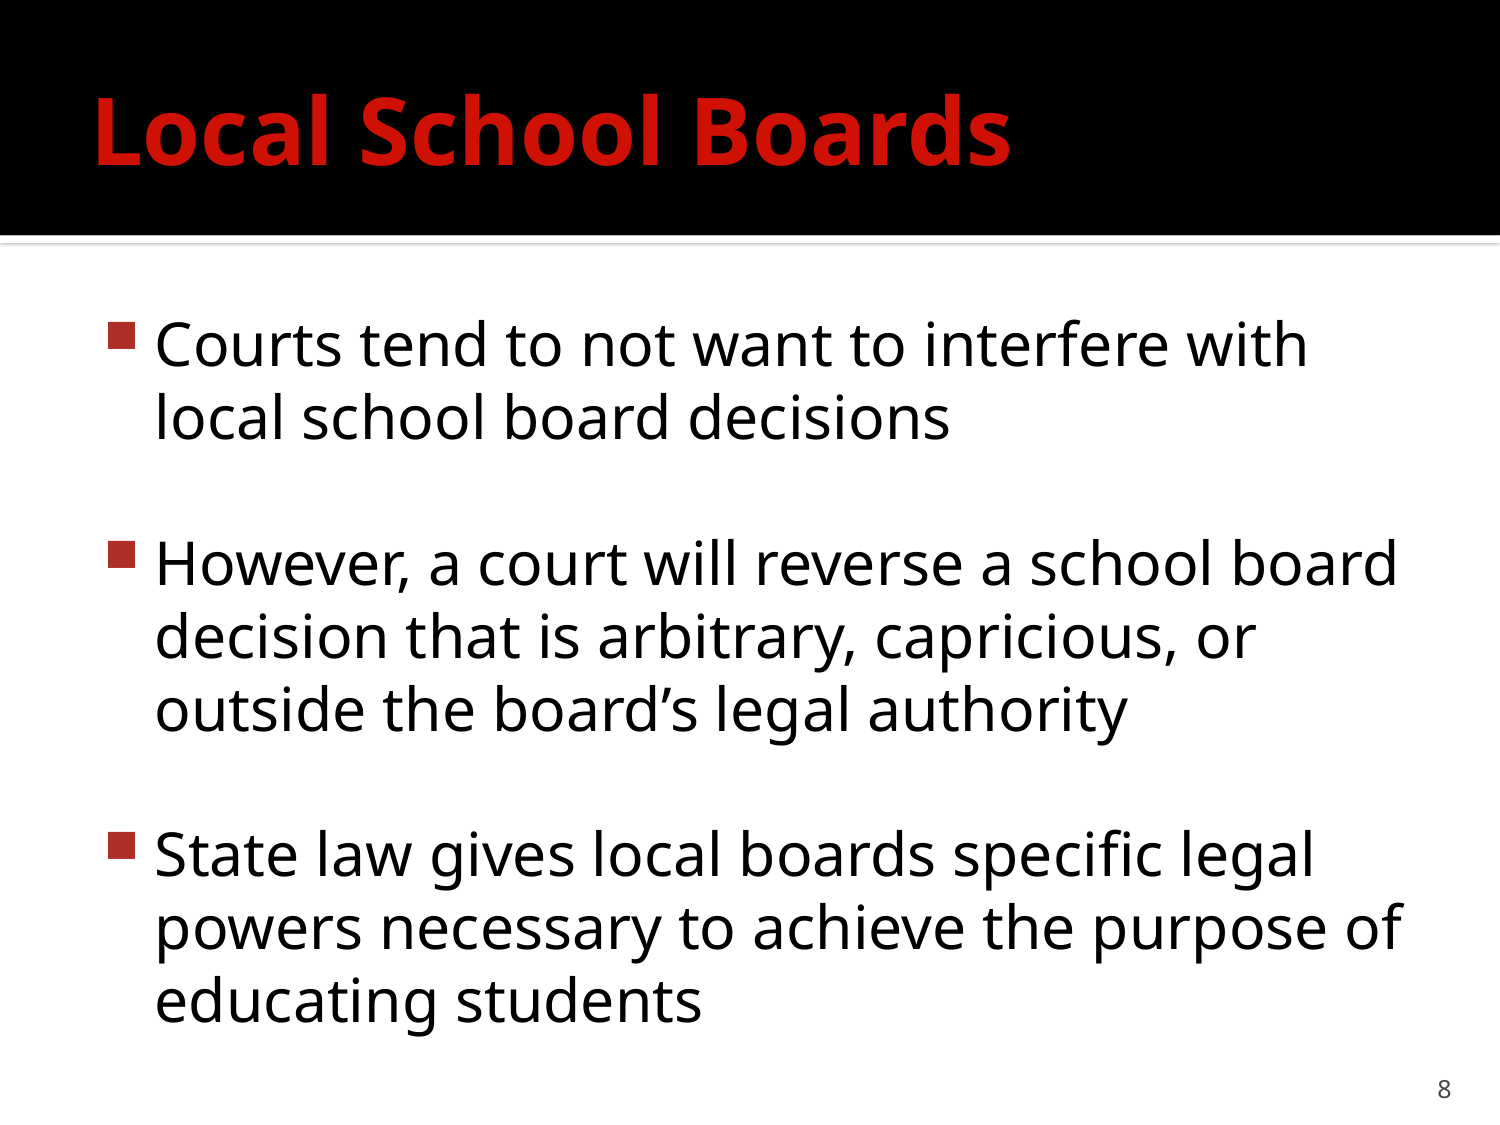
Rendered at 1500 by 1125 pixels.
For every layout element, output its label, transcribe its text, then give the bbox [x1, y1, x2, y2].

list Courts tend to not want to interfere with local school board decisions However, a court will reverse a school board decision that is arbitrary, capricious, or outside the board’s legal authority State law gives local boards specific legal powers necessary to achieve the purpose of educating students [75, 291, 1425, 1050]
title Local School Boards [75, 25, 1425, 231]
slide_number 8 [1345, 1062, 1467, 1108]
